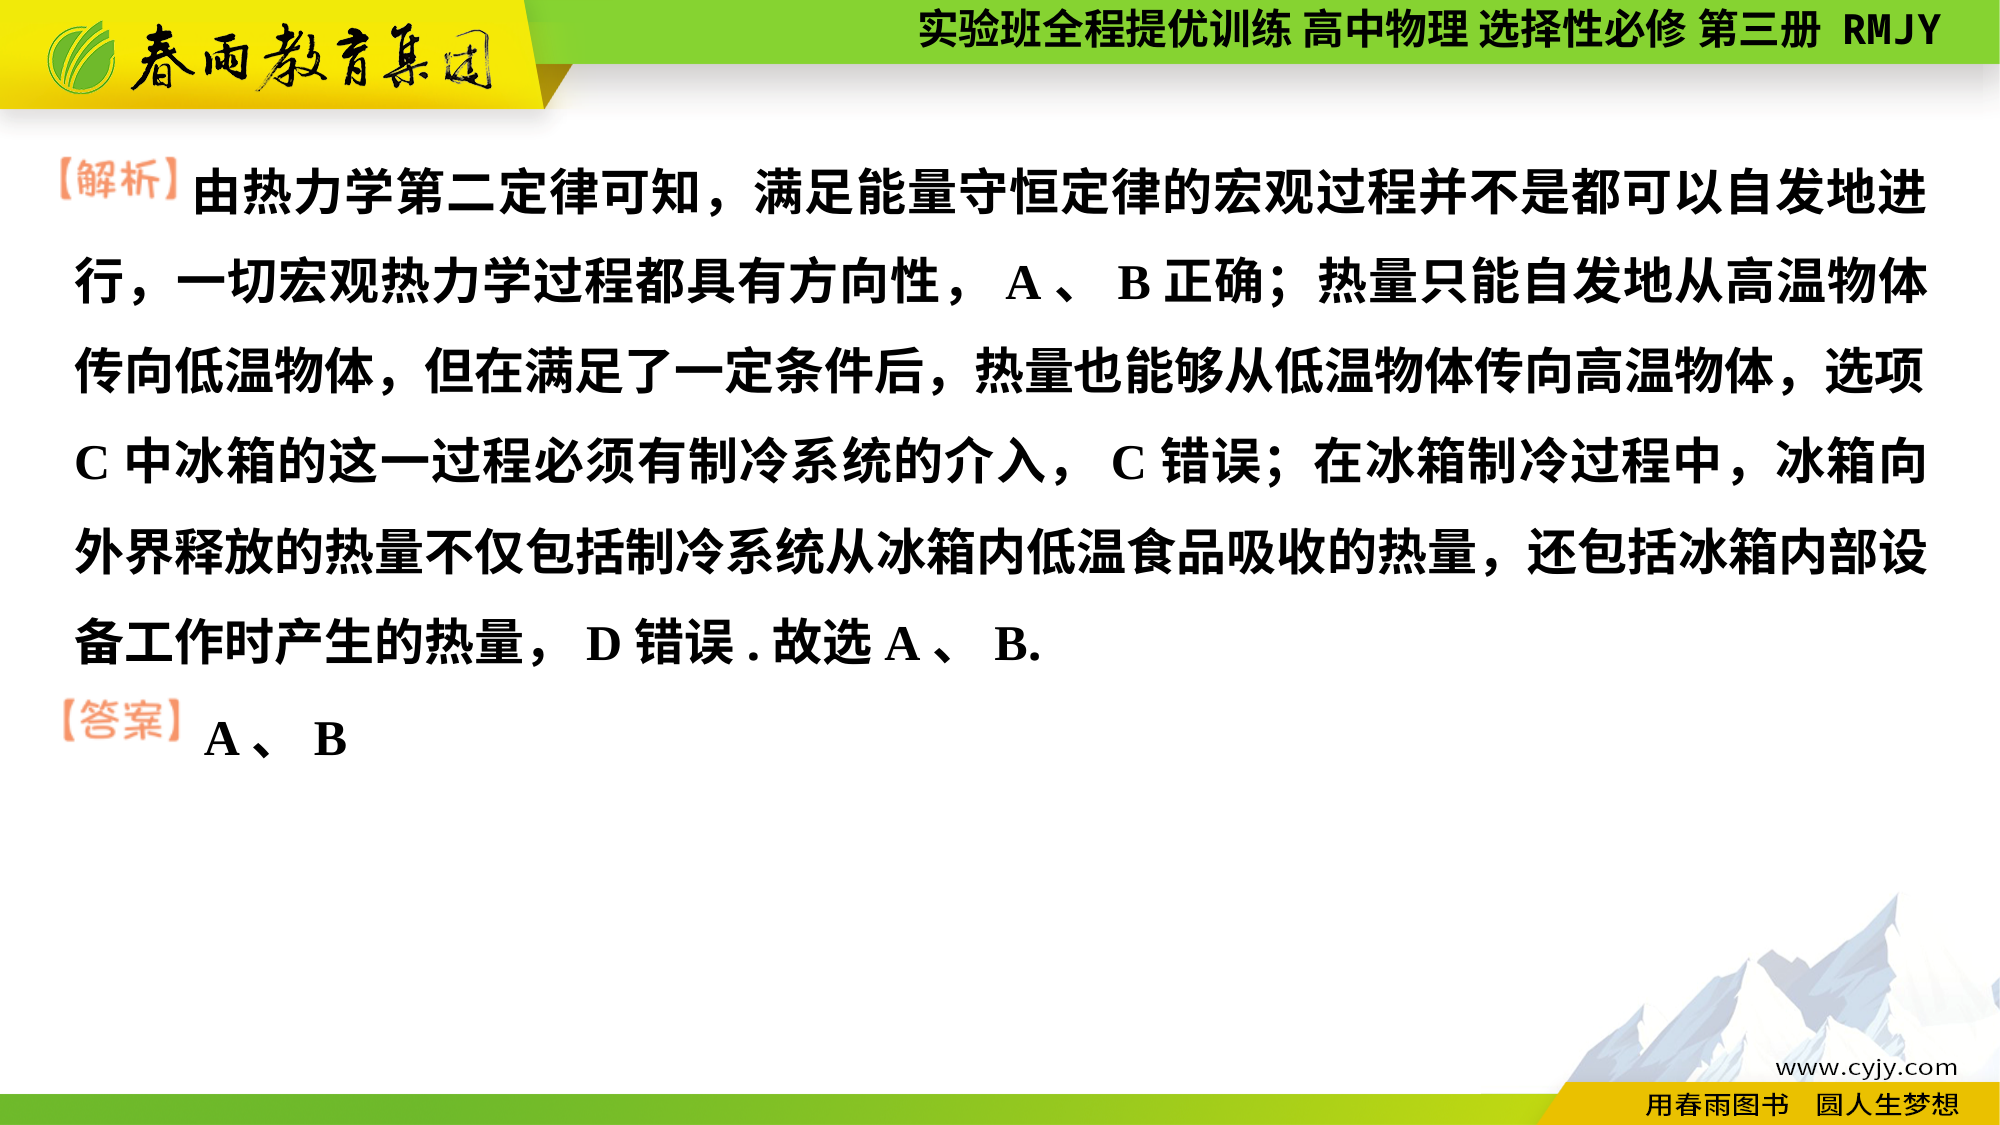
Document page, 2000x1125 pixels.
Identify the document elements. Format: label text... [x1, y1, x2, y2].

text_box A、B [59, 668, 433, 773]
picture [0, 0, 2000, 1125]
list 由热力学第二定律可知，满足能量守恒定律的宏观过程并不是都可以自发地进行，一切宏观热力学过程都具有方向性，A、B正确；热量只能自发地从高温物体传向低温物体，但在满足了一定条件后，热量也能够从低温物体传向高温物体，选项C中冰箱的这一过程必须有制冷系统的介入，C错误；在冰箱制冷过程中，冰箱向外界释放的热量不仅包括制冷系统从冰箱内低温食品吸收的热量，还包括冰箱内部设备工作时产生的热量，D错误.故选A、B. [59, 122, 1944, 672]
